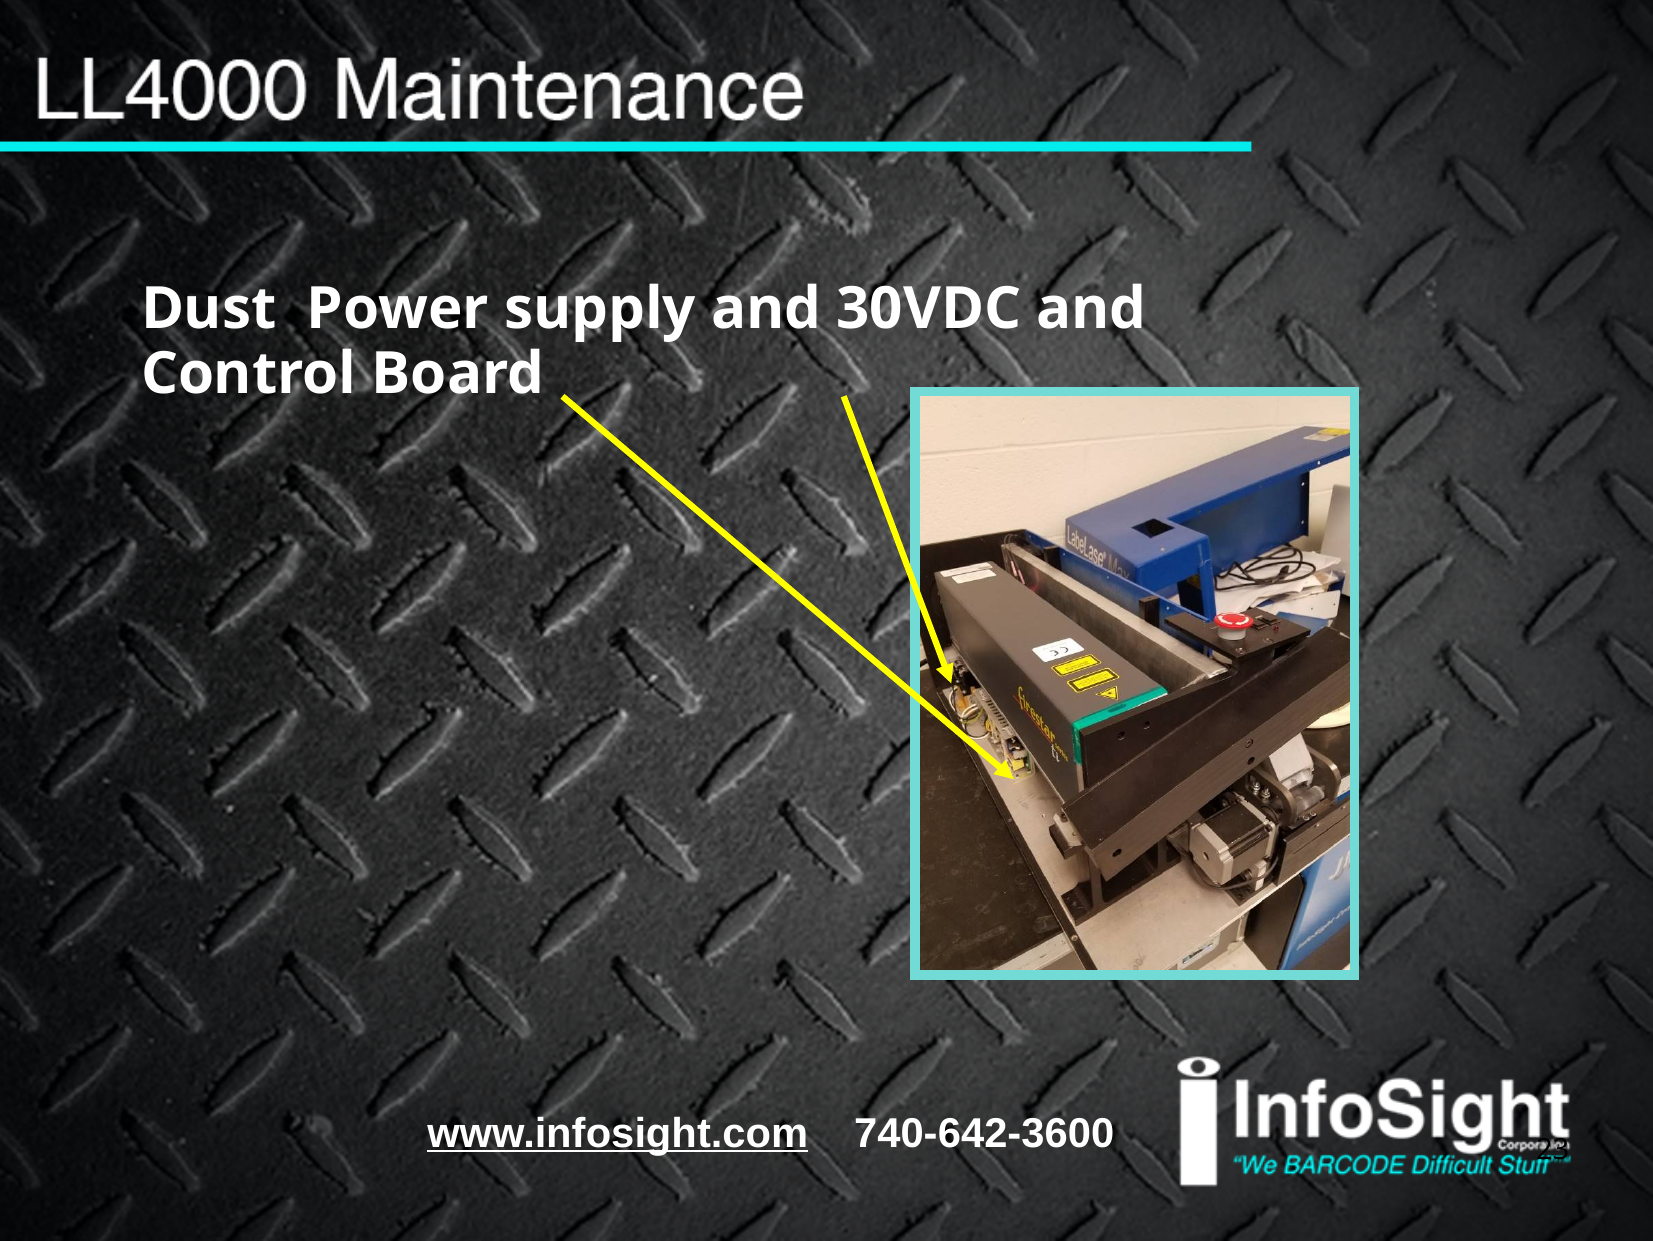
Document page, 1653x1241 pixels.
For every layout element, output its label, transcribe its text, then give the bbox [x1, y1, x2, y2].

text_box Dust Power supply and 30VDC and Control Board [126, 265, 1350, 338]
slide_number 23 [1185, 1130, 1570, 1215]
picture [0, 0, 1653, 1241]
text_box www.infosight.com 740-642-3600 [412, 1100, 1238, 1163]
